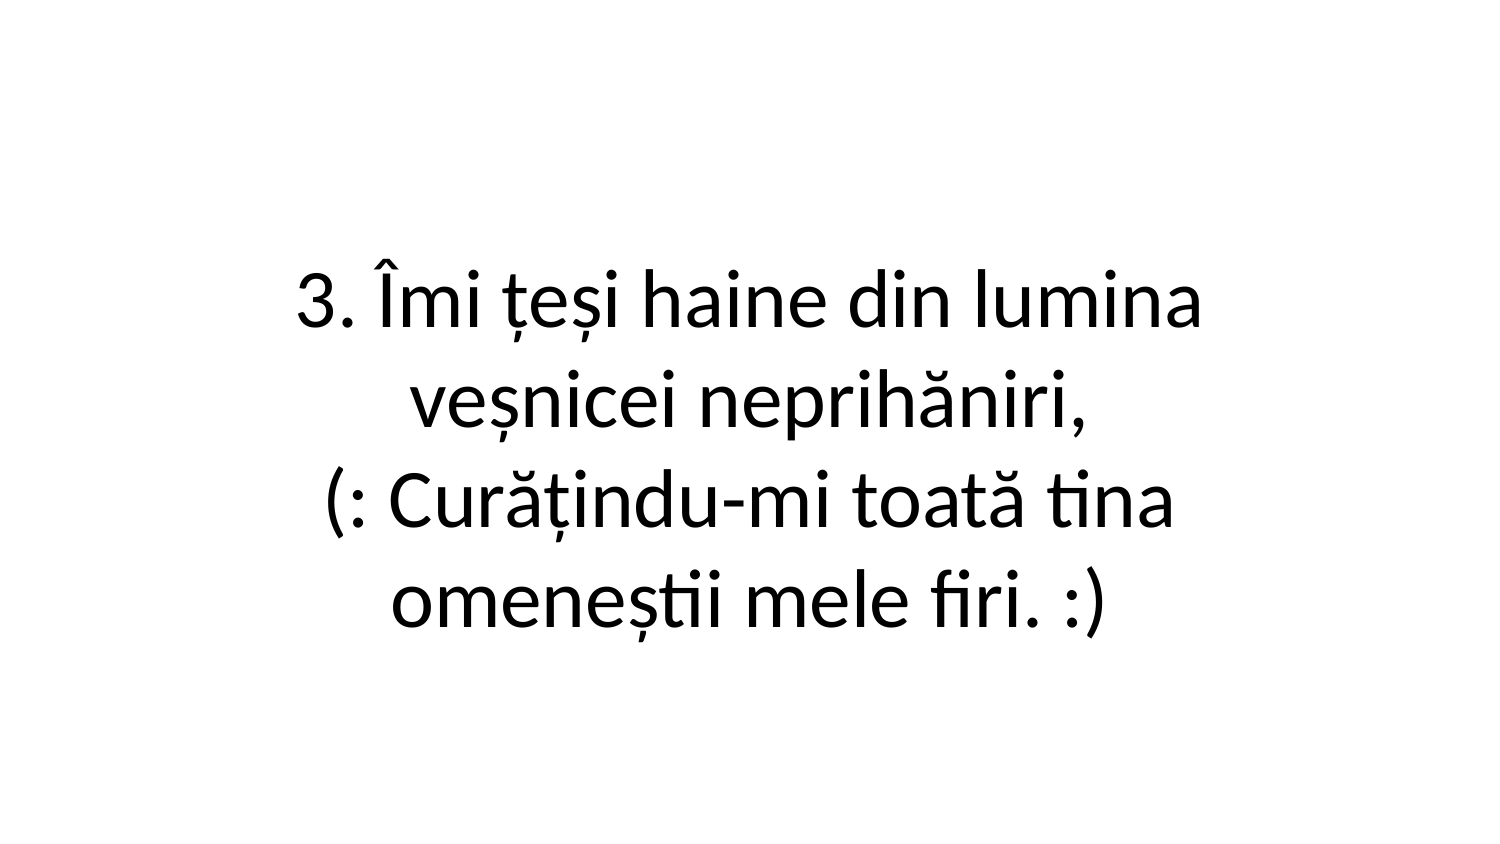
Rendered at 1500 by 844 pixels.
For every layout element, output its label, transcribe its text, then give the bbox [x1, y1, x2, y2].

text_box 3. Îmi țeși haine din lumina veșnicei neprihăniri, (: Curățindu-mi toată tina omeneștii mele firi. :) [280, 192, 1220, 652]
